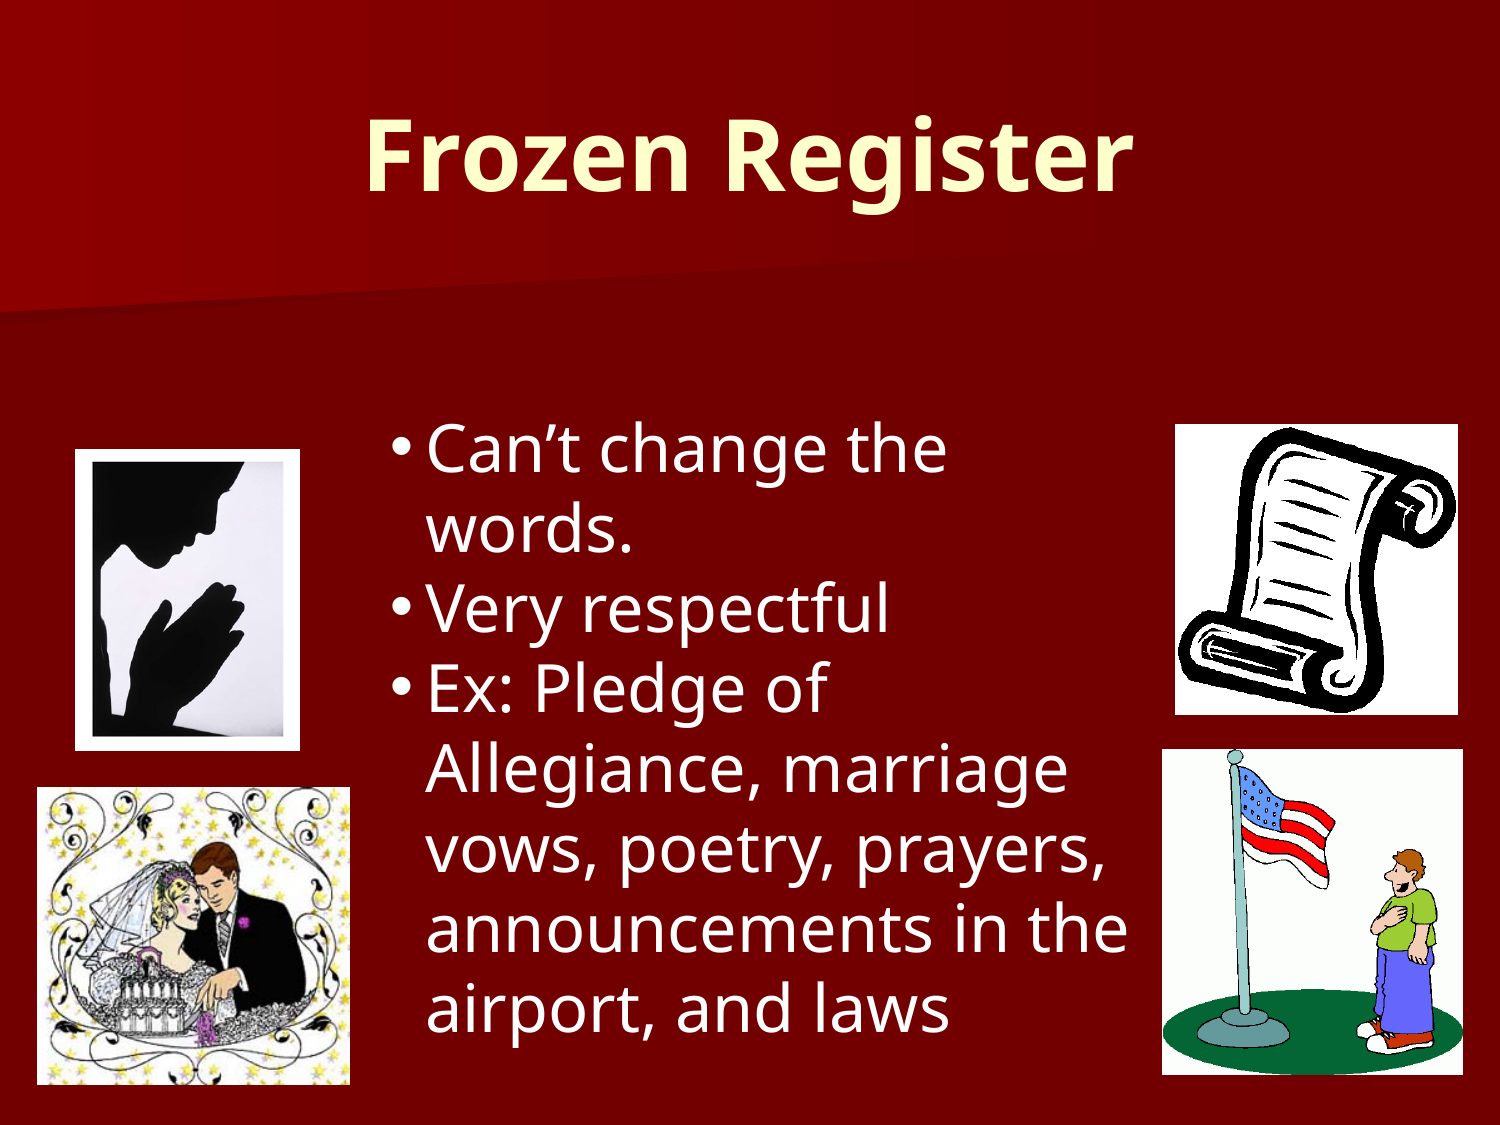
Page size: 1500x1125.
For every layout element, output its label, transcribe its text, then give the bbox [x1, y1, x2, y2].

text_box Can’t change the words. Very respectful Ex: Pledge of Allegiance, marriage vows, poetry, prayers, announcements in the airport, and laws [375, 398, 1175, 1053]
picture [74, 449, 301, 751]
picture [1174, 424, 1459, 716]
title Frozen Register [62, 112, 1413, 301]
picture [37, 787, 351, 1086]
picture [1162, 749, 1464, 1076]
